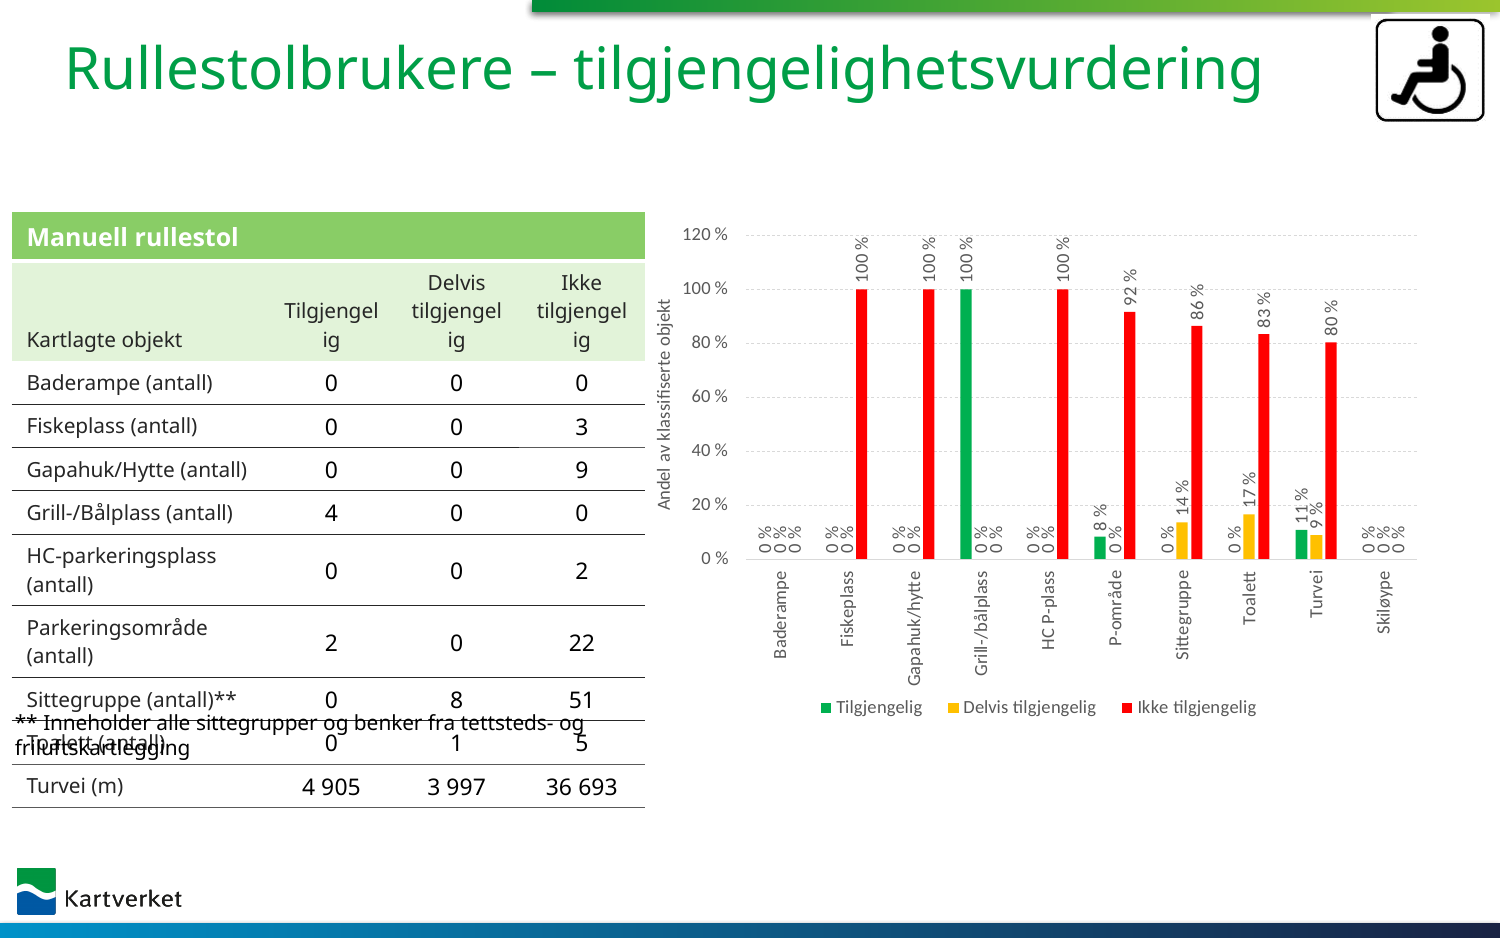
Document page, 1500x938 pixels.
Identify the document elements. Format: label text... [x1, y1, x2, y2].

table_cell 0 [269, 361, 394, 404]
table_cell Ikke tilgjengelig [519, 263, 638, 361]
table_cell 0 [519, 491, 638, 534]
table_cell 4 [269, 491, 394, 534]
table_cell 0 [394, 535, 519, 605]
table_cell 0 [394, 448, 519, 490]
table_cell 0 [394, 361, 519, 404]
table_cell 2 [269, 606, 394, 677]
table_cell Sittegruppe (antall)** [12, 678, 269, 702]
table_cell 22 [519, 606, 638, 677]
table_cell Kartlagte objekt [12, 263, 269, 361]
table_cell 3 997 [394, 768, 519, 807]
table_cell 2 [519, 535, 638, 605]
table_cell 0 [519, 361, 638, 404]
table_cell Gapahuk/Hytte (antall) [12, 448, 269, 490]
table_cell Fiskeplass (antall) [12, 405, 269, 447]
table_cell 0 [269, 405, 394, 447]
table_cell Parkeringsområde (antall) [12, 606, 269, 677]
table_cell 0 [269, 678, 394, 702]
table_cell 9 [519, 448, 638, 490]
table_cell Baderampe (antall) [12, 361, 269, 404]
table_cell 36 693 [519, 768, 645, 807]
text_box Rullestolbrukere – tilgjengelighetsvurdering [49, 12, 1372, 109]
table_cell 3 [519, 405, 638, 447]
table_cell HC-parkeringsplass (antall) [12, 535, 269, 605]
table_cell Grill-/Bålplass (antall) [12, 491, 269, 534]
picture [643, 218, 1427, 728]
table_header Manuell rullestol [12, 212, 645, 259]
table_cell 0 [394, 606, 519, 677]
text_box ** Inneholder alle sittegrupper og benker fra tettsteds- og friluftskartlegging [0, 702, 745, 768]
table_cell 51 [519, 678, 638, 702]
table_cell 0 [394, 405, 519, 447]
table_cell Tilgjengelig [269, 263, 394, 361]
table_cell Turvei (m) [12, 768, 269, 807]
table_cell 0 [269, 448, 394, 490]
table_cell Delvis tilgjengelig [394, 263, 519, 361]
picture [1371, 13, 1491, 127]
table_cell 8 [394, 678, 519, 702]
table_cell 4 905 [269, 768, 394, 807]
table_cell 0 [269, 535, 394, 605]
table_cell 0 [394, 491, 519, 534]
